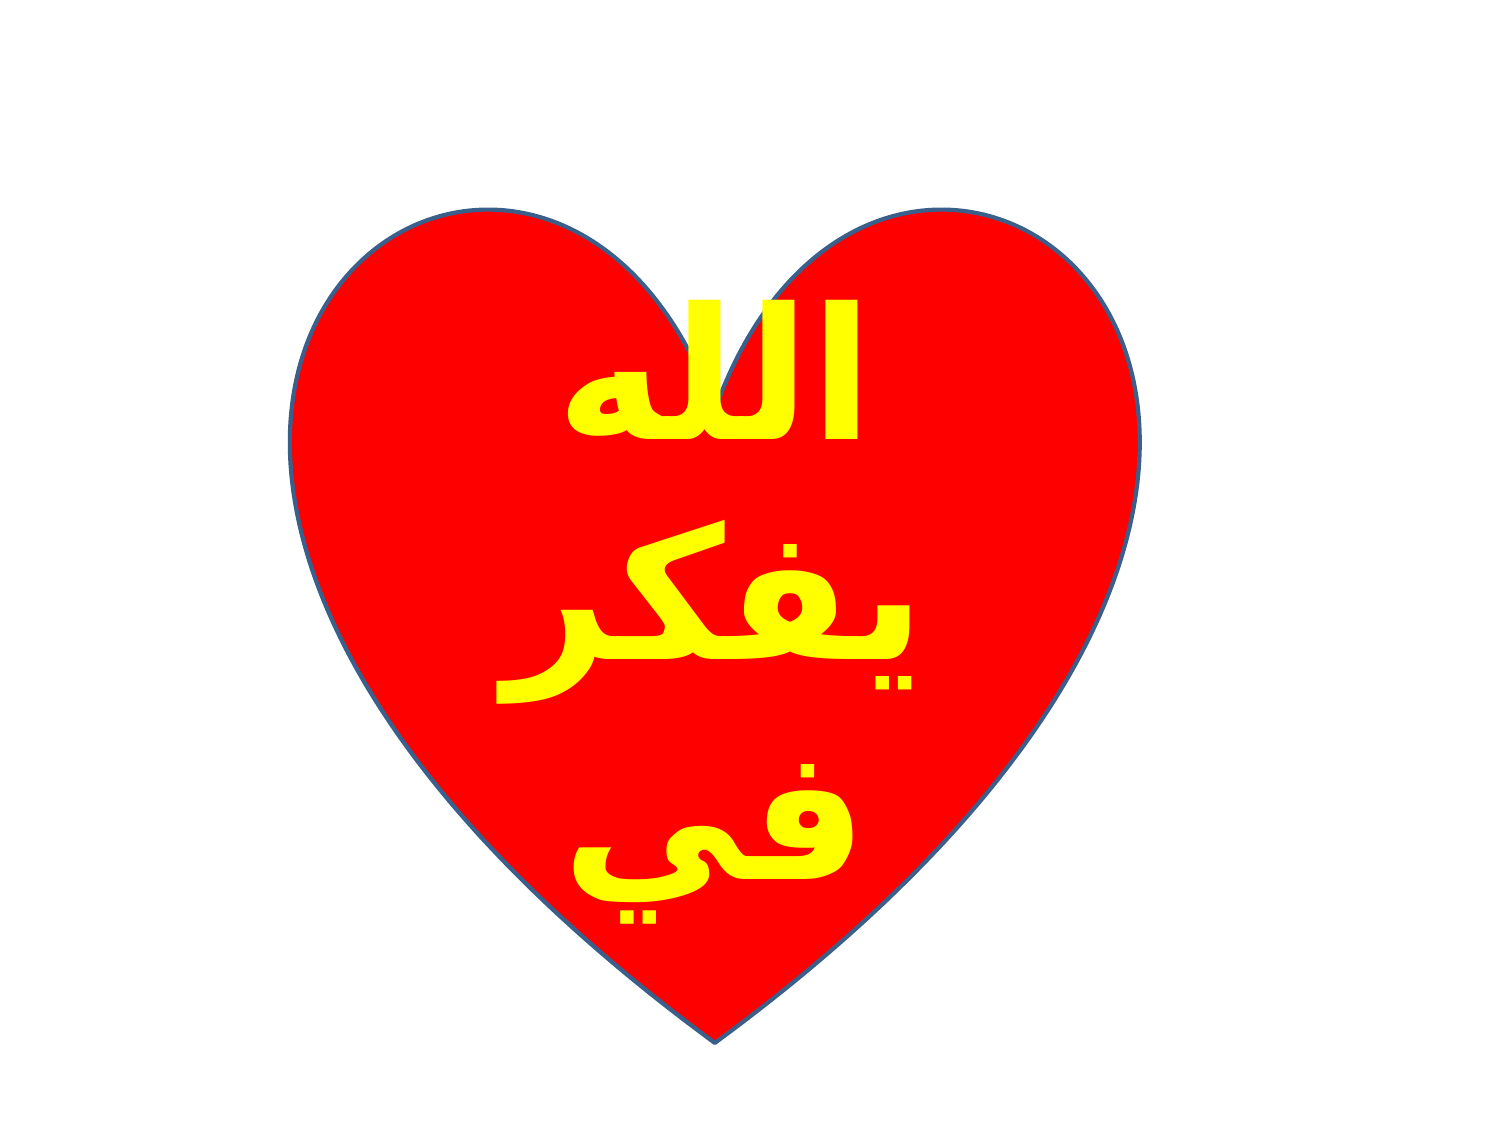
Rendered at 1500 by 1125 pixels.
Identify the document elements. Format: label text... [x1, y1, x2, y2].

text_box الله يفكر في [287, 207, 1142, 1045]
